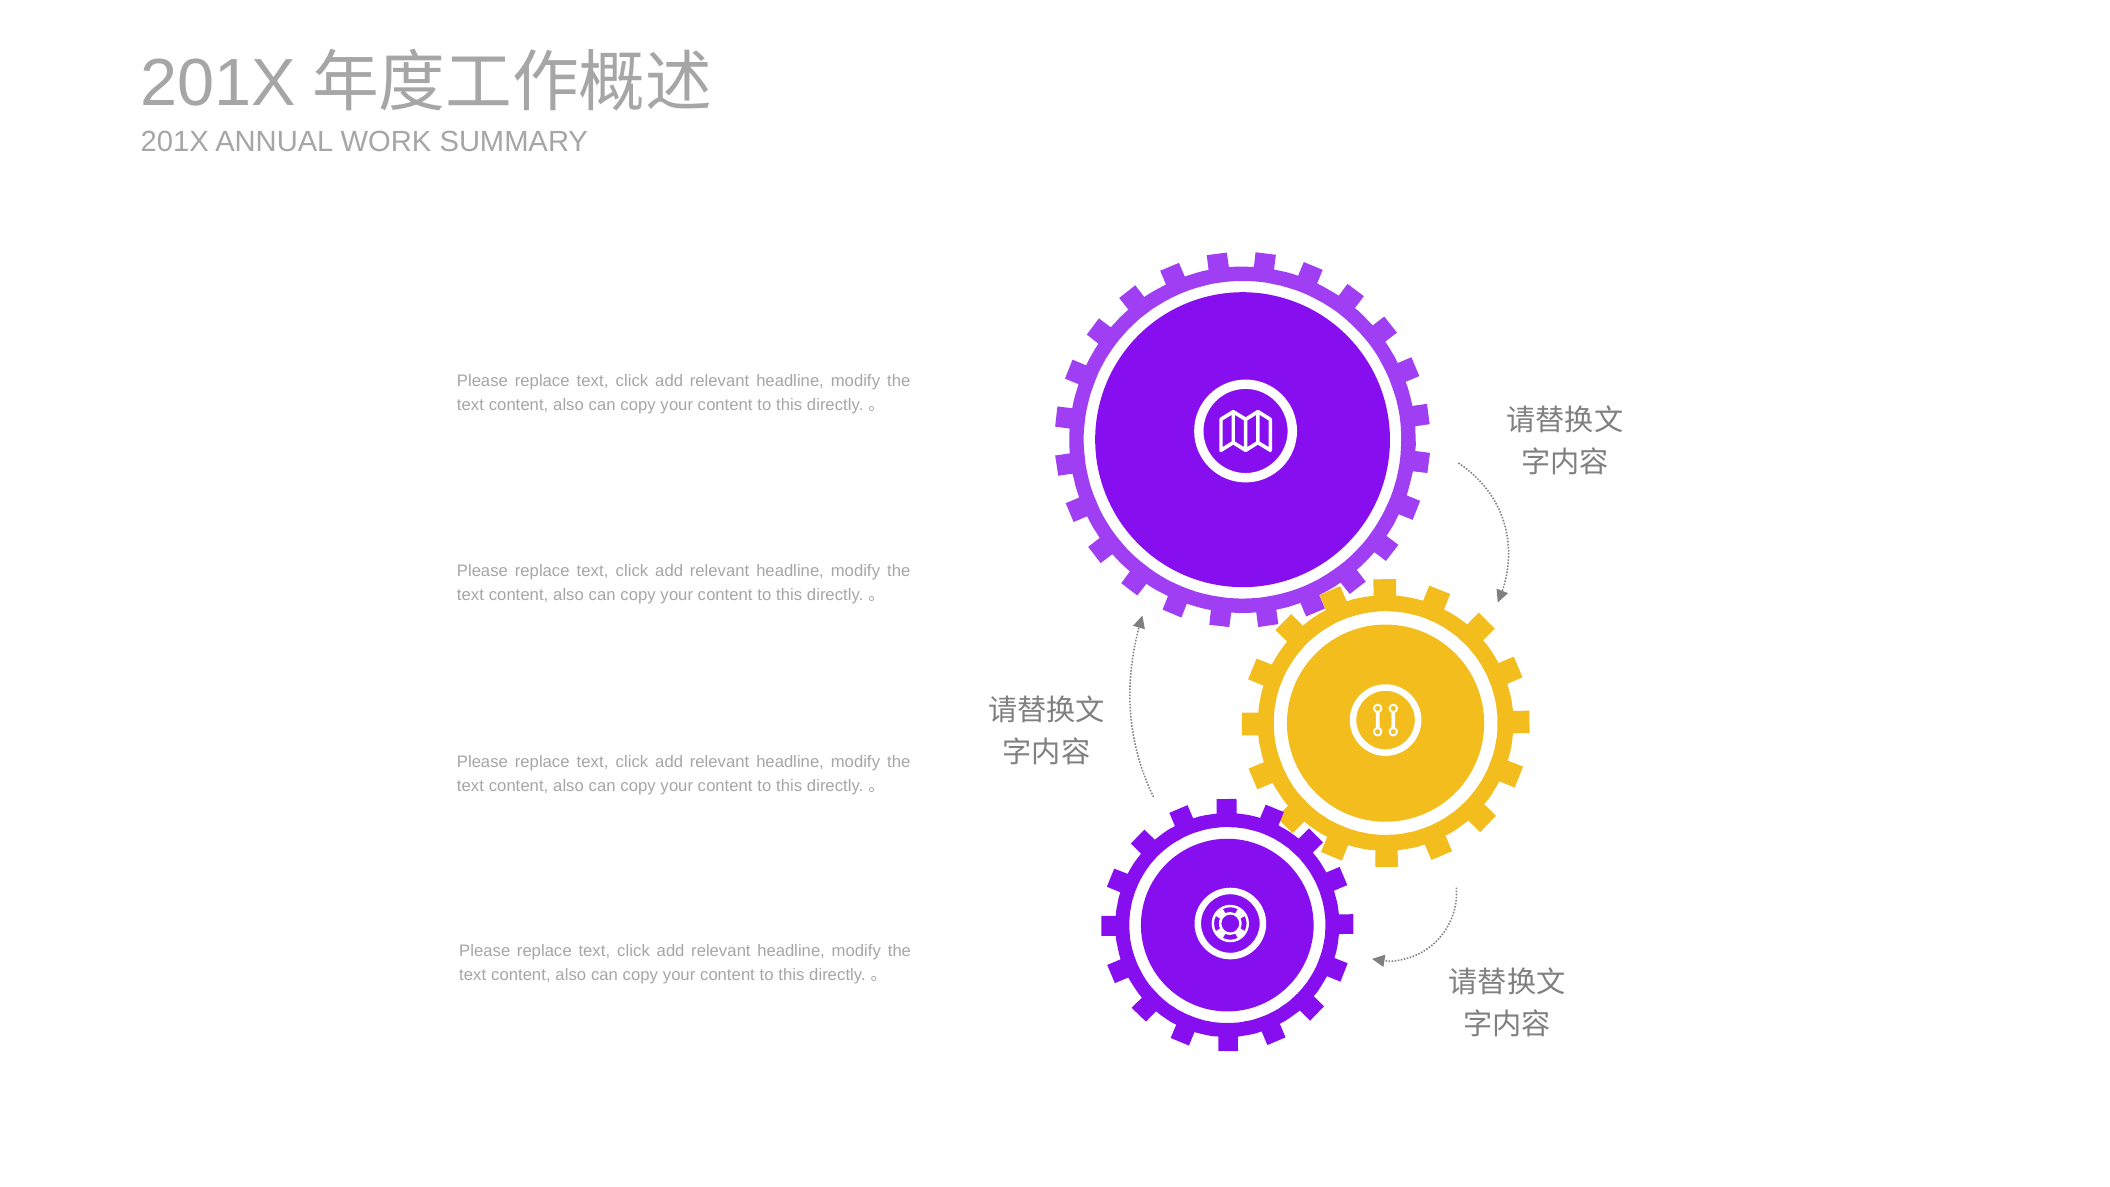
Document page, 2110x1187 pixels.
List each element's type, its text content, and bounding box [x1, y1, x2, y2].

text_box Please replace text, click add relevant headline, modify the text content, also can copy your content to this directly.。 [439, 357, 929, 446]
text_box 201X ANNUAL WORK SUMMARY [140, 122, 602, 158]
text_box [1194, 379, 1298, 483]
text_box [896, 368, 1669, 902]
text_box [1349, 684, 1422, 756]
text_box Please replace text, click add relevant headline, modify the text content, also can copy your content to this directly.。 [439, 737, 896, 827]
text_box Please replace text, click add relevant headline, modify the text content, also can copy your content to this directly.。 [444, 928, 939, 991]
text_box 请替换文字内容 [1425, 947, 1589, 1032]
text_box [1194, 887, 1267, 960]
text_box Please replace text, click add relevant headline, modify the text content, also can copy your content to this directly.。 [439, 547, 896, 636]
text_box 201X年度工作概述 [140, 38, 789, 119]
